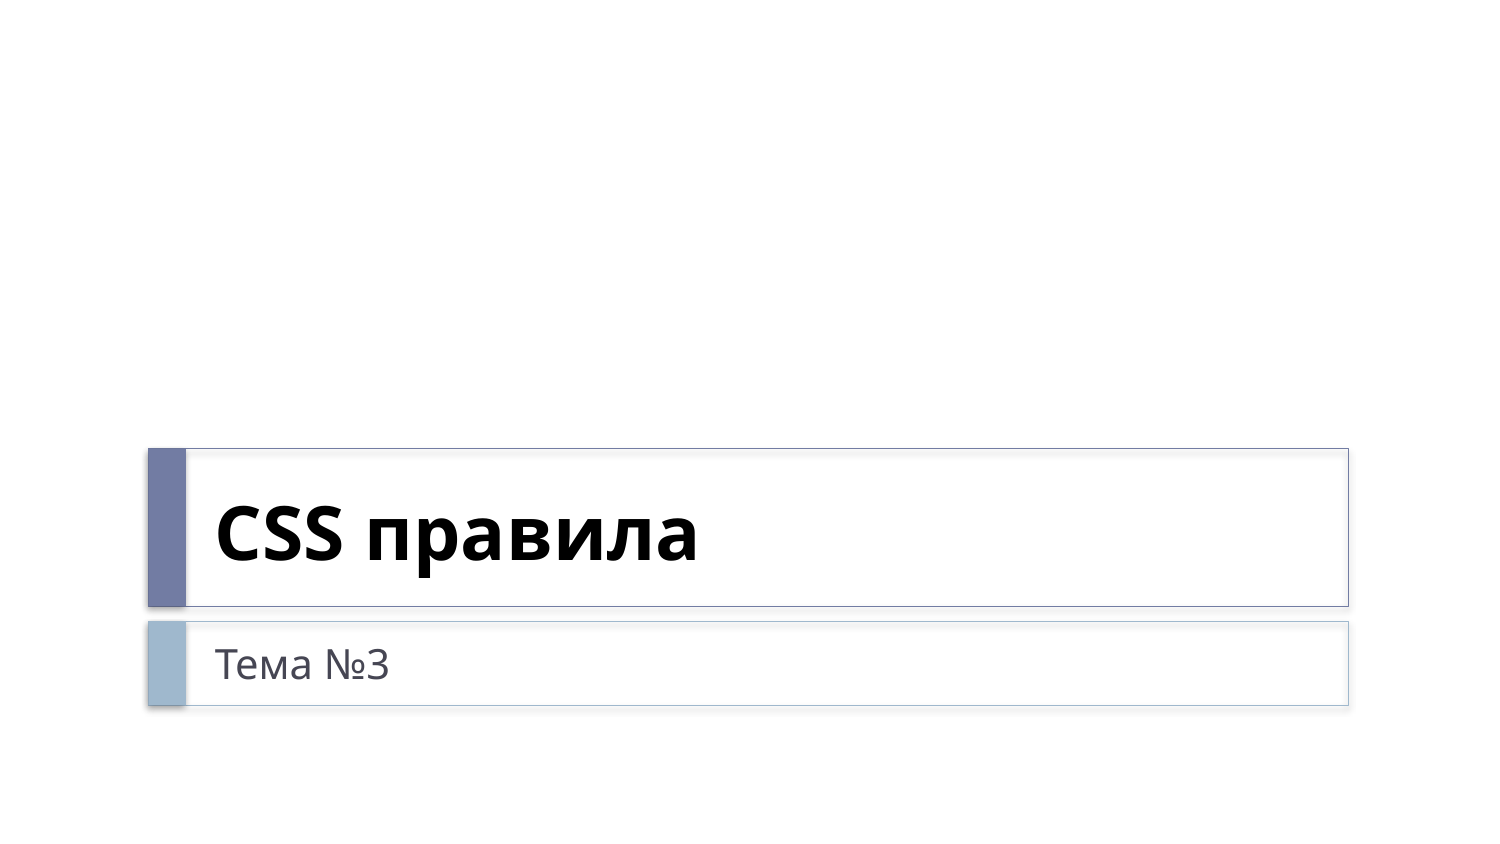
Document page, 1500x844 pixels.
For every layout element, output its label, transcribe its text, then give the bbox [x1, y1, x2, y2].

title CSS правила [200, 478, 1325, 600]
subtitle Тема №3 [200, 630, 1325, 697]
